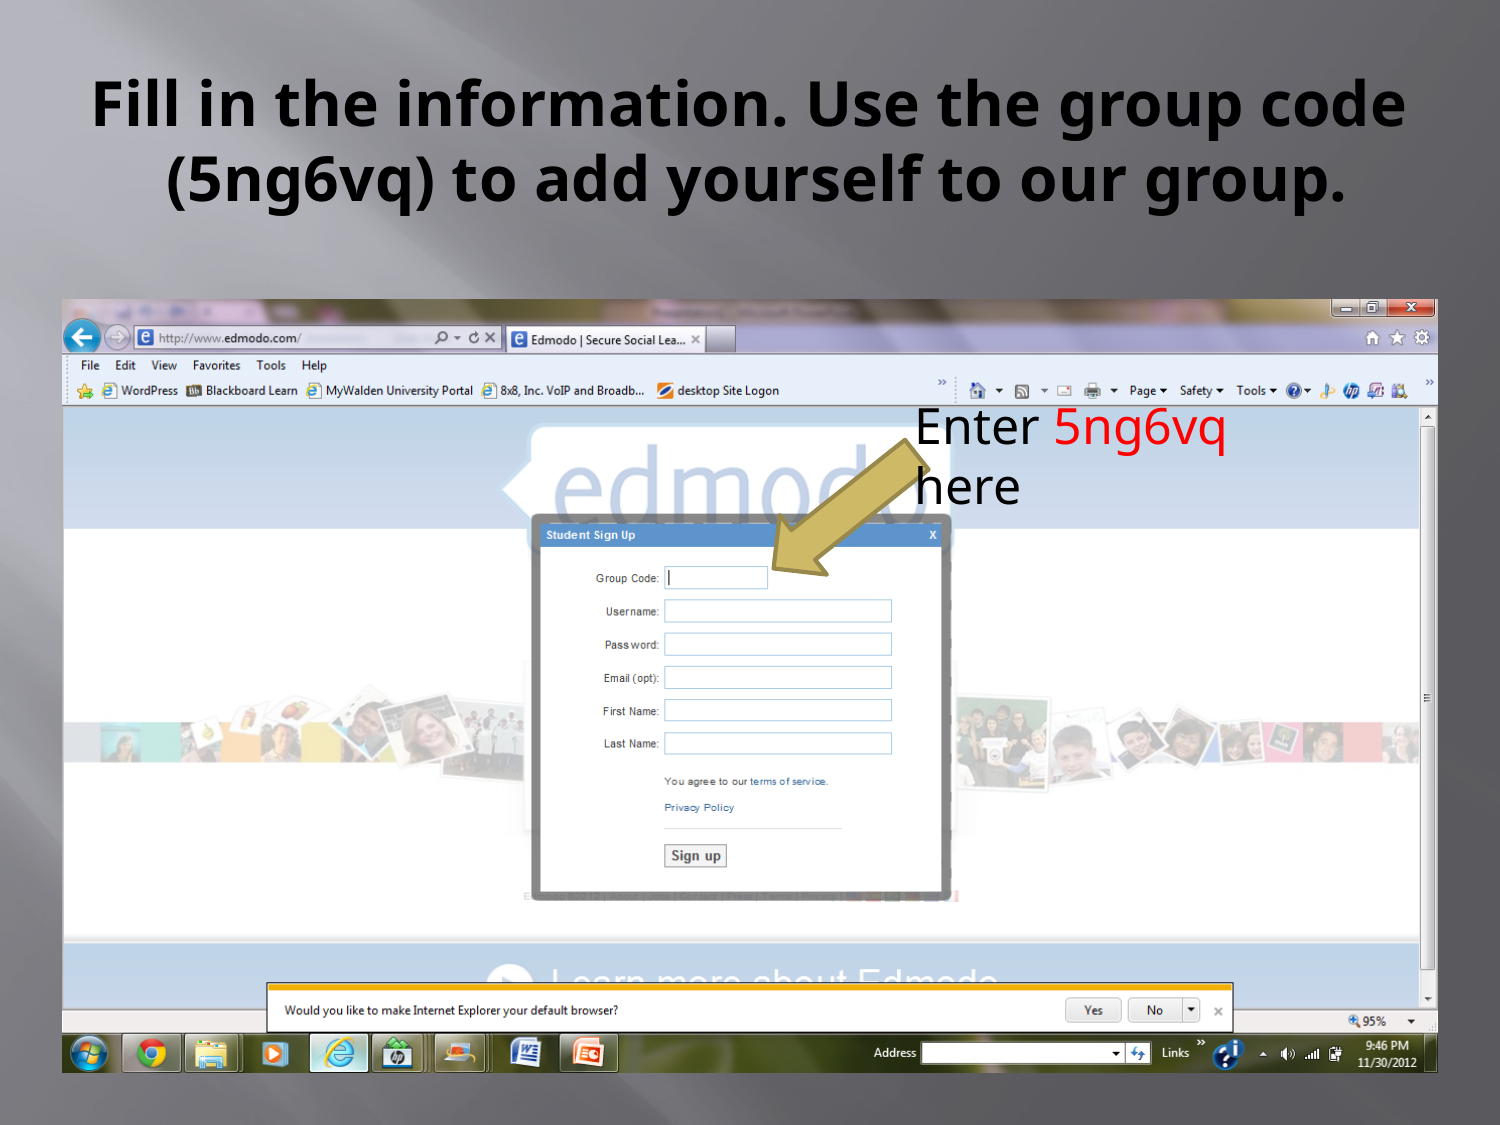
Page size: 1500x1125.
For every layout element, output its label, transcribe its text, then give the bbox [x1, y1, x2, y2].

picture [62, 299, 1438, 1074]
title Fill in the information. Use the group code (5ng6vq) to add yourself to our group. [75, 45, 1425, 233]
